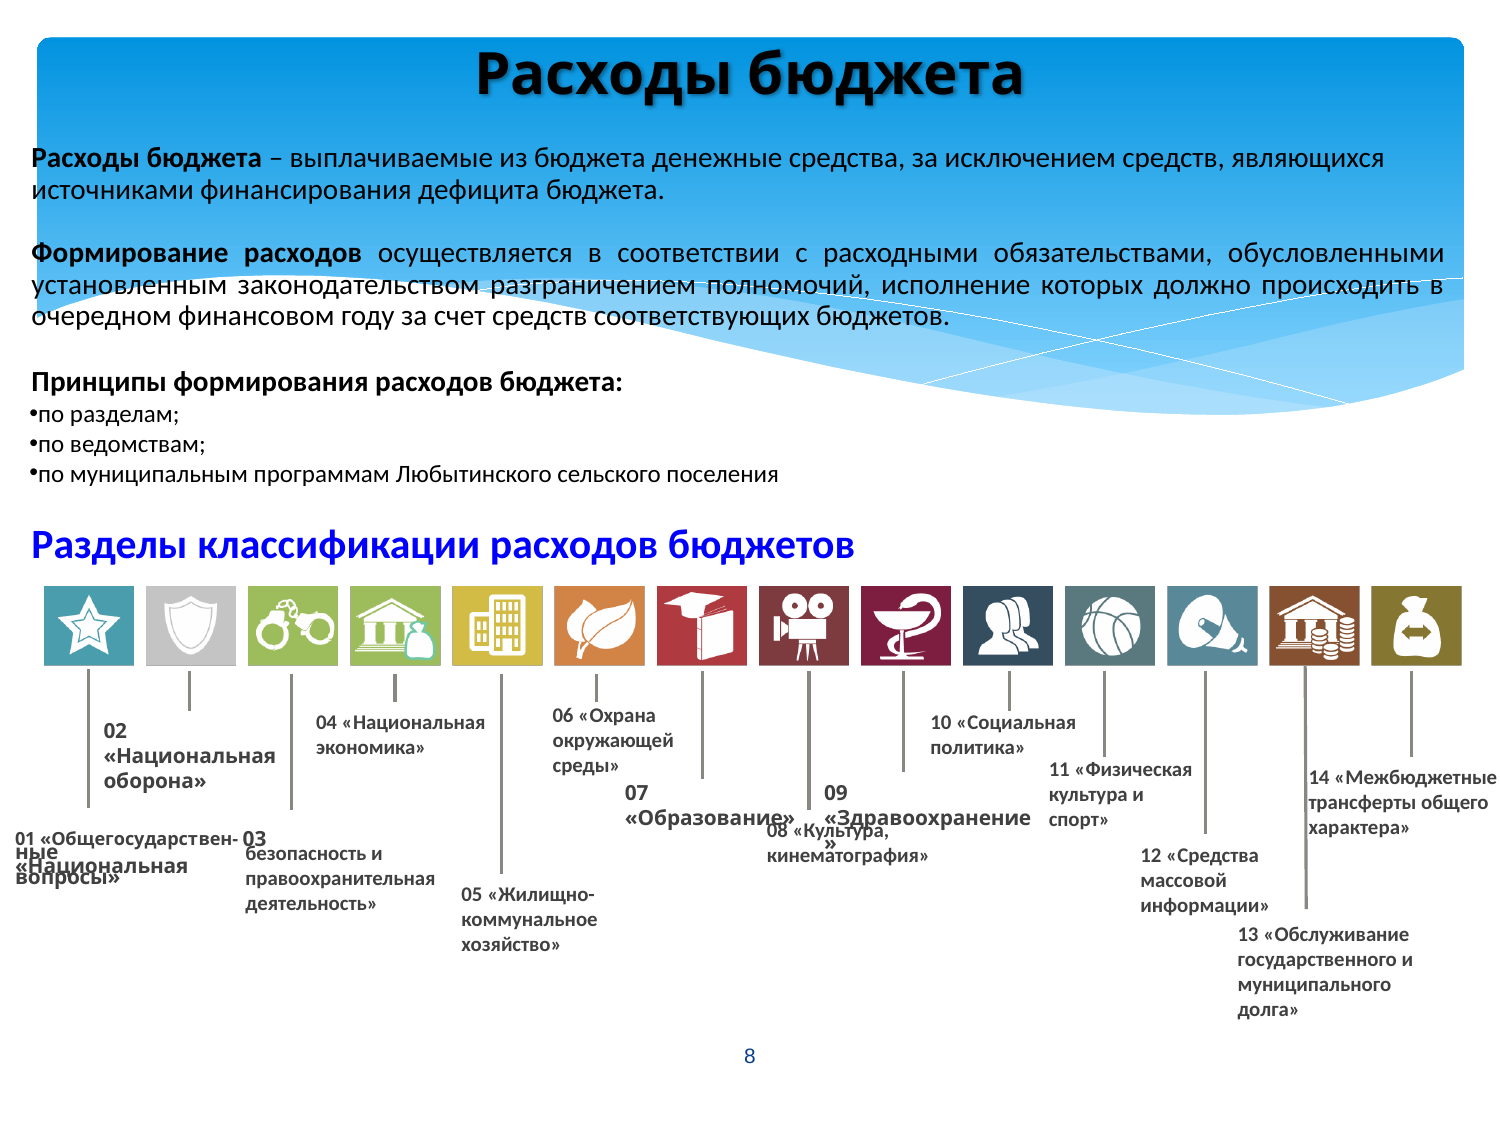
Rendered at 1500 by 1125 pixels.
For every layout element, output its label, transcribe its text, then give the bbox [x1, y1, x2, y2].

text_box 09 «Здравоохранение» [822, 779, 1036, 807]
text_box 01 «Общегосударствен- 03 «Национальная [12, 814, 424, 842]
text_box 07 «Образование» [622, 779, 796, 807]
text_box безопасность и правоохранительная деятельность» [243, 839, 446, 917]
text_box 12 «Средства массовой информации» [1138, 841, 1274, 919]
text_box Расходы бюджета – выплачиваемые из бюджета денежные средства, за исключением средств, являющихся источниками финансирования дефицита бюджета. Формирование расходов осуществляется в соответствии с расходными обязательствами, обусловленными установленным законодательством разграничением полномочий, исполнение которых должно происходить в очередном финансовом году за счет средств соответствующих бюджетов. Принципы формирования расходов бюджета: по разделам; по ведомствам; по муниципальным программам Любытинского сельского поселения Разделы классификации расходов бюджетов [29, 134, 1445, 565]
text_box 11 «Физическая культура и спорт» [1046, 755, 1202, 833]
text_box 04 «Национальная экономика» [313, 708, 495, 761]
text_box 02 «Национальная оборона» [101, 718, 282, 771]
text_box ные вопросы» [12, 838, 152, 866]
text_box 08 «Культура, кинематография» [764, 816, 939, 869]
text_box 05 «Жилищно- коммунальное хозяйство» [459, 880, 604, 958]
text_box 10 «Социальная политика» [928, 708, 1086, 761]
text_box 06 «Охрана окружающей среды» [550, 701, 680, 779]
text_box 13 «Обслуживание государственного и муниципального долга» [1235, 921, 1423, 1024]
slide_number 8 [654, 1025, 846, 1086]
text_box [17, 565, 1471, 670]
text_box 14 «Межбюджетные трансферты общего характера» [1306, 763, 1500, 841]
text_box [17, 116, 1459, 489]
text_box Расходы бюджета [0, 48, 1500, 111]
